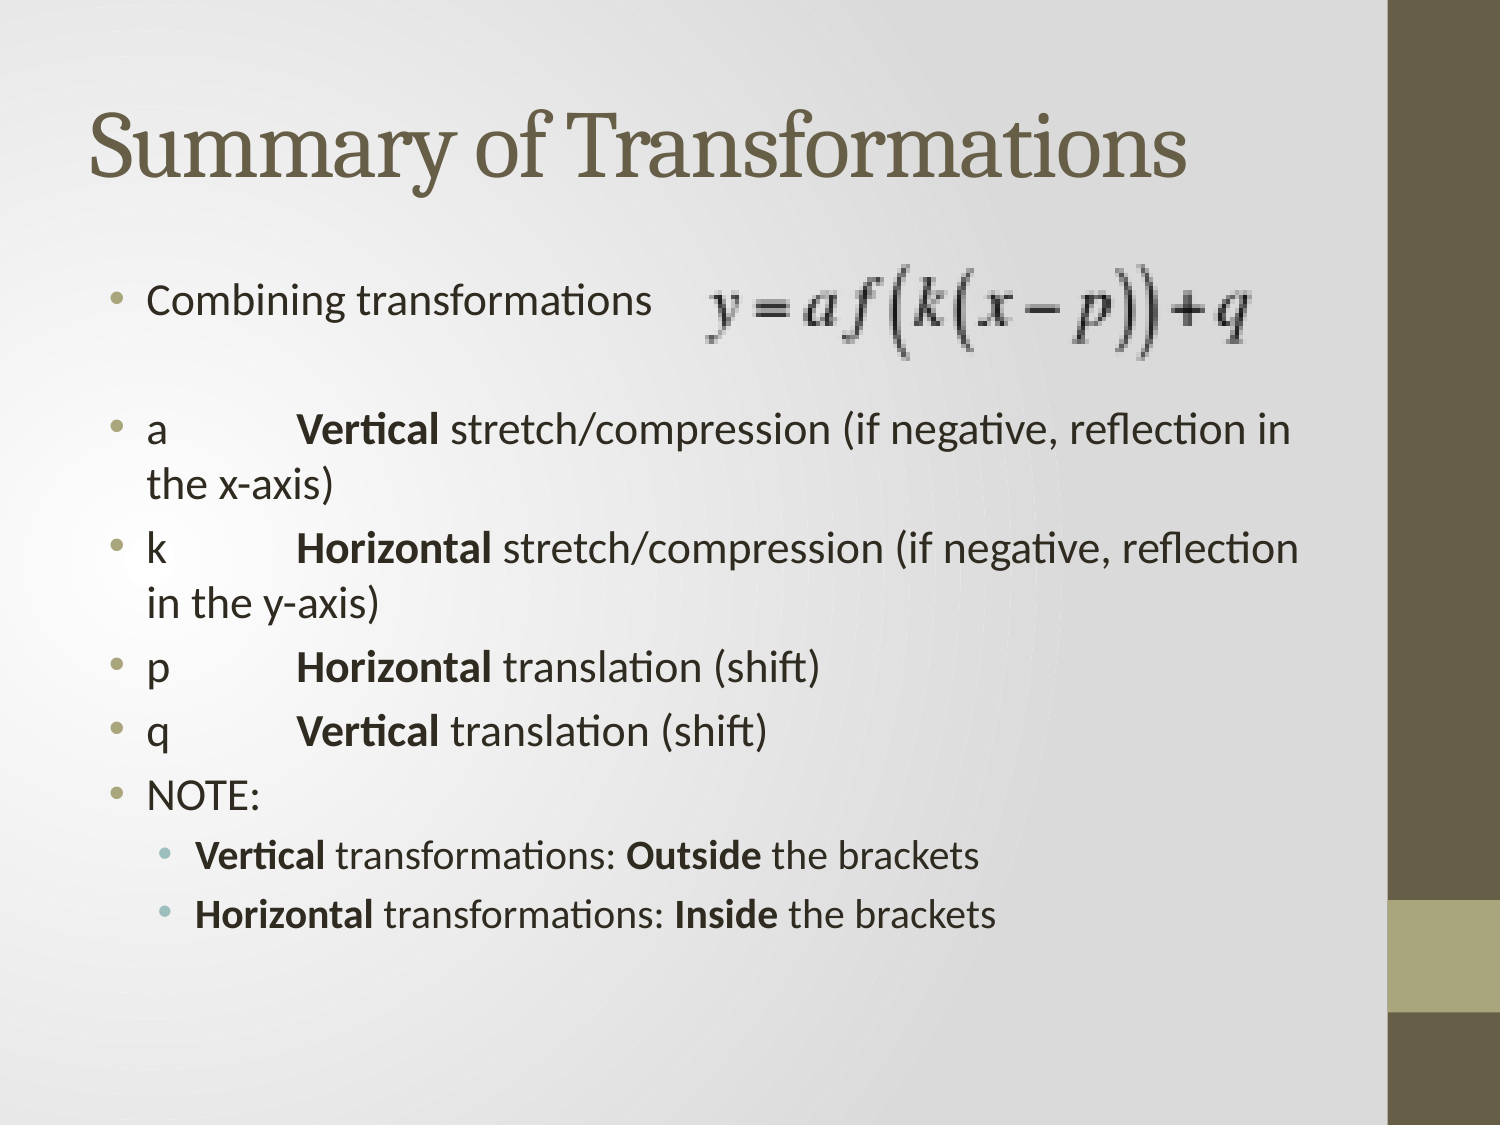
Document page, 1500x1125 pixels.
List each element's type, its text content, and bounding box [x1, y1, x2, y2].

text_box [696, 251, 1262, 367]
title Summary of Transformations [75, 45, 1325, 233]
list Combining transformations a Vertical stretch/compression (if negative, reflection in the x-axis) k Horizontal stretch/compression (if negative, reflection in the y-axis) p Horizontal translation (shift) q Vertical translation (shift) NOTE: Vertical transformations: Outside the brackets Horizontal transformations: Inside the brackets [75, 262, 1325, 1050]
